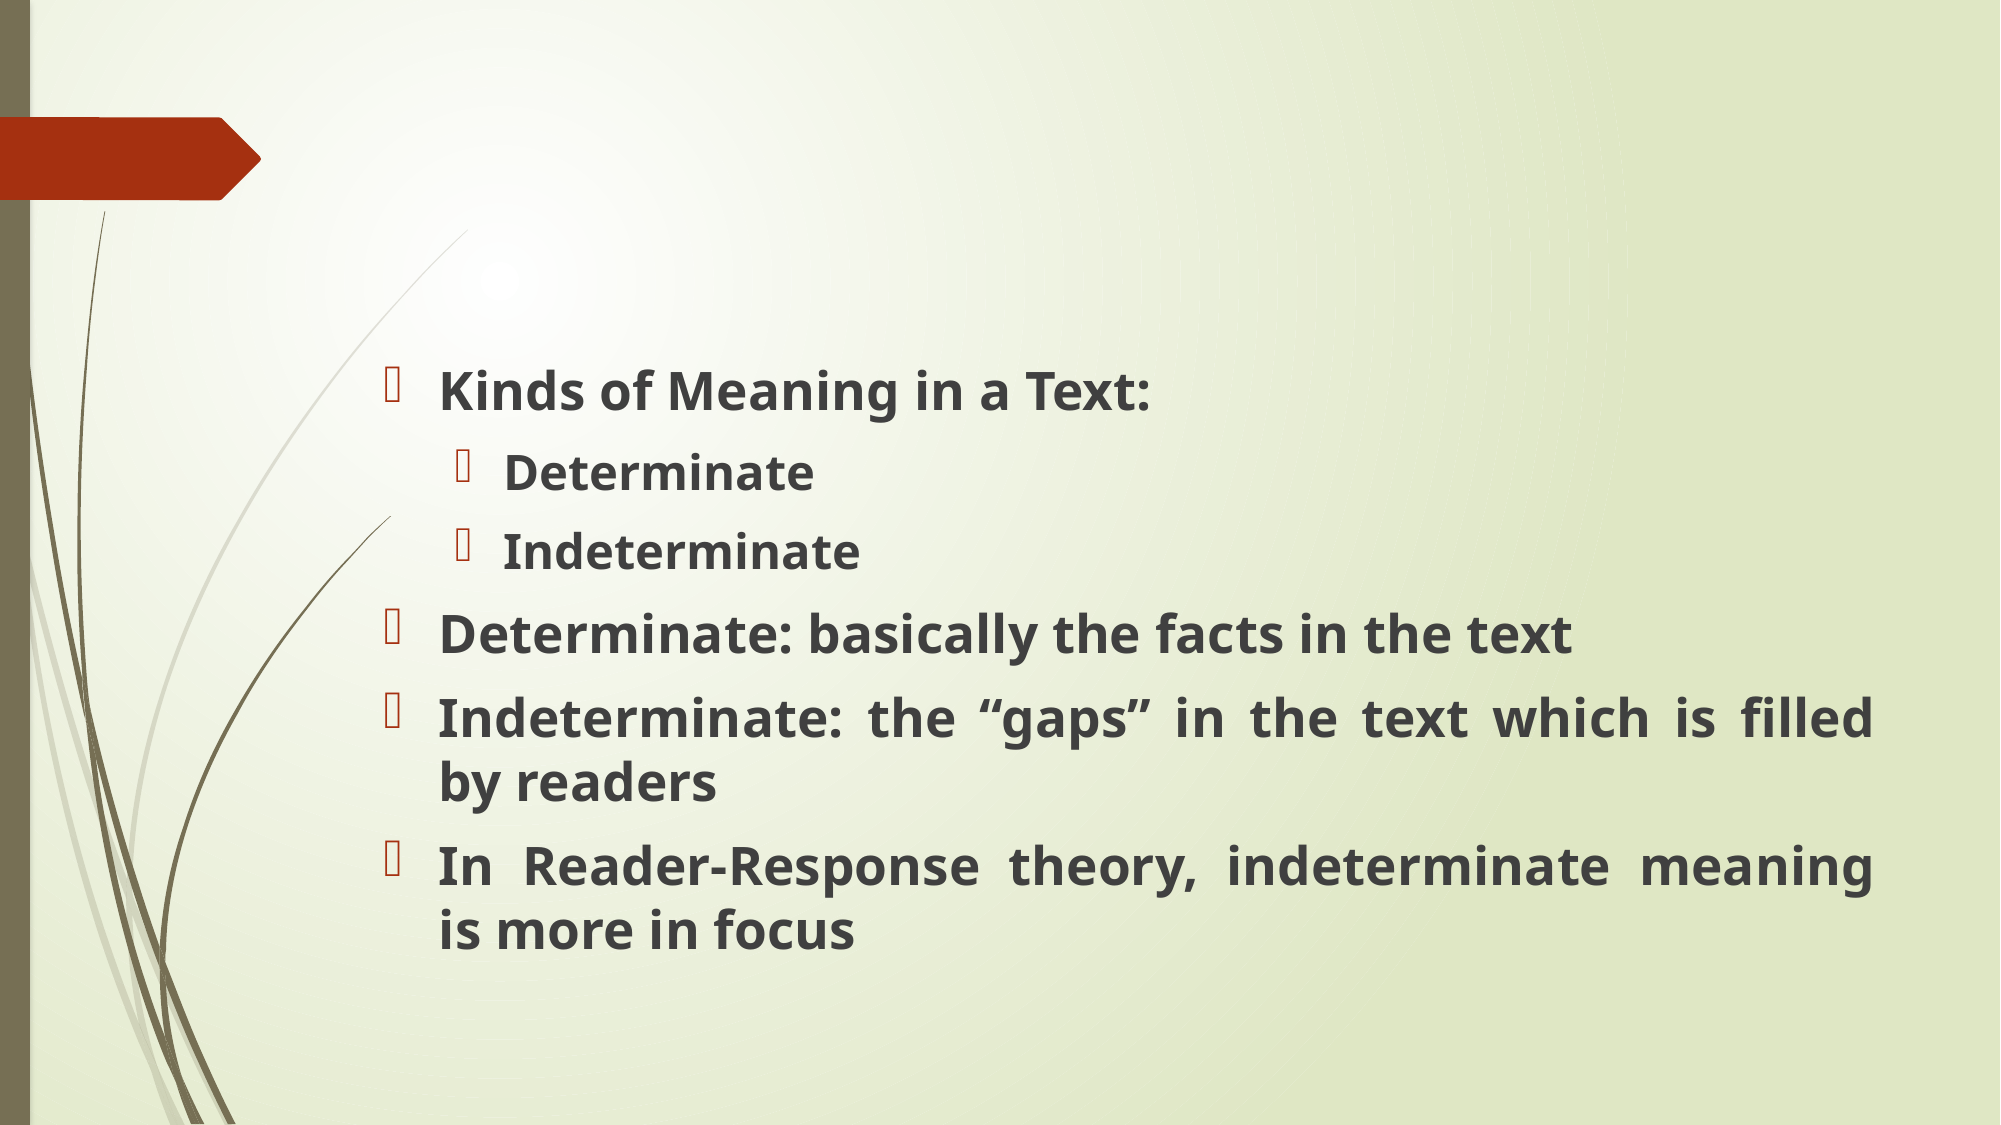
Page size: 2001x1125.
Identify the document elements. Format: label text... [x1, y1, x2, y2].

list Kinds of Meaning in a Text: Determinate Indeterminate Determinate: basically the facts in the text Indeterminate: the “gaps” in the text which is filled by readers In Reader-Response theory, indeterminate meaning is more in focus [368, 350, 1892, 970]
